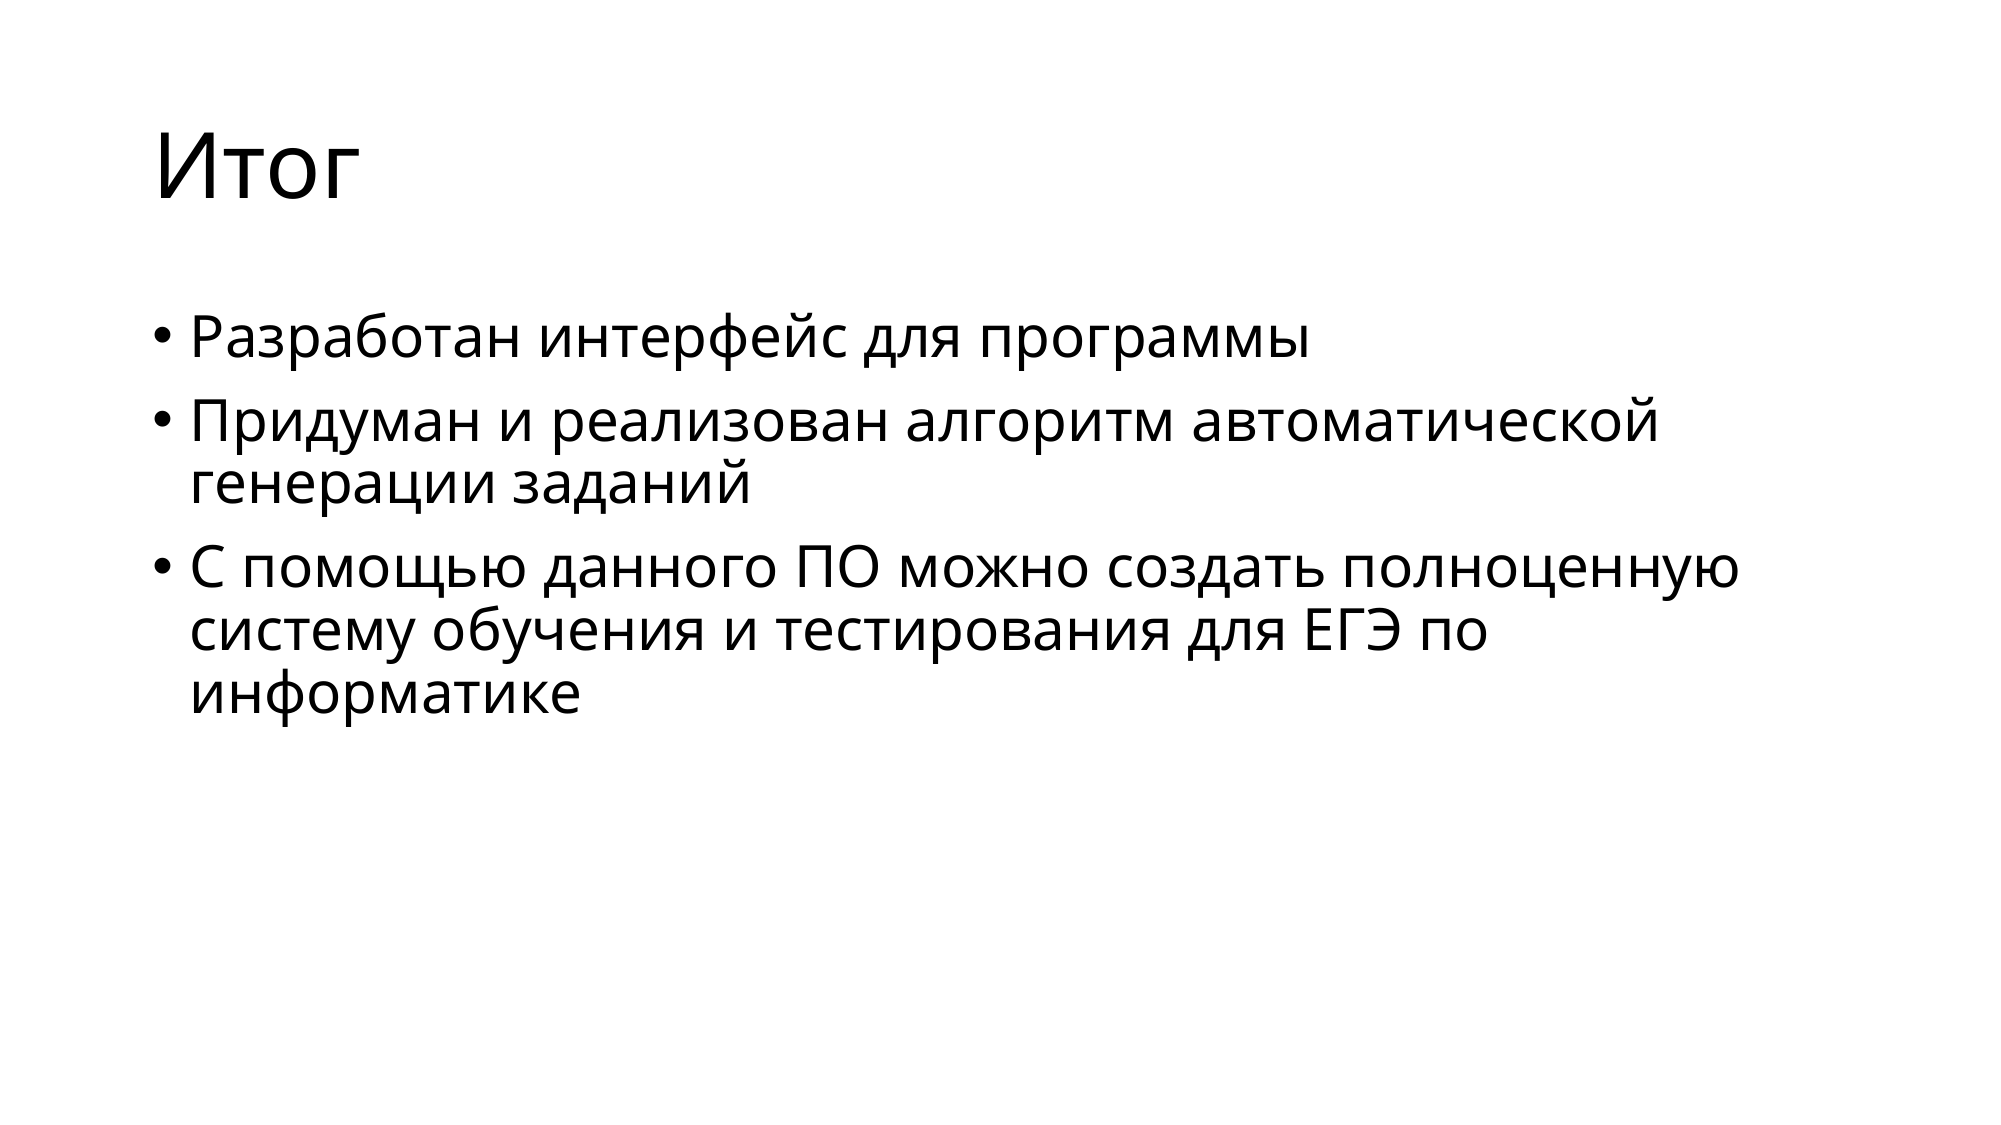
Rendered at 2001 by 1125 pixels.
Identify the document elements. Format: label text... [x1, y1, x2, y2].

list Разработан интерфейс для программы Придуман и реализован алгоритм автоматической генерации заданий С помощью данного ПО можно создать полноценную систему обучения и тестирования для ЕГЭ по информатике [137, 299, 1863, 1014]
title Итог [137, 59, 1863, 278]
